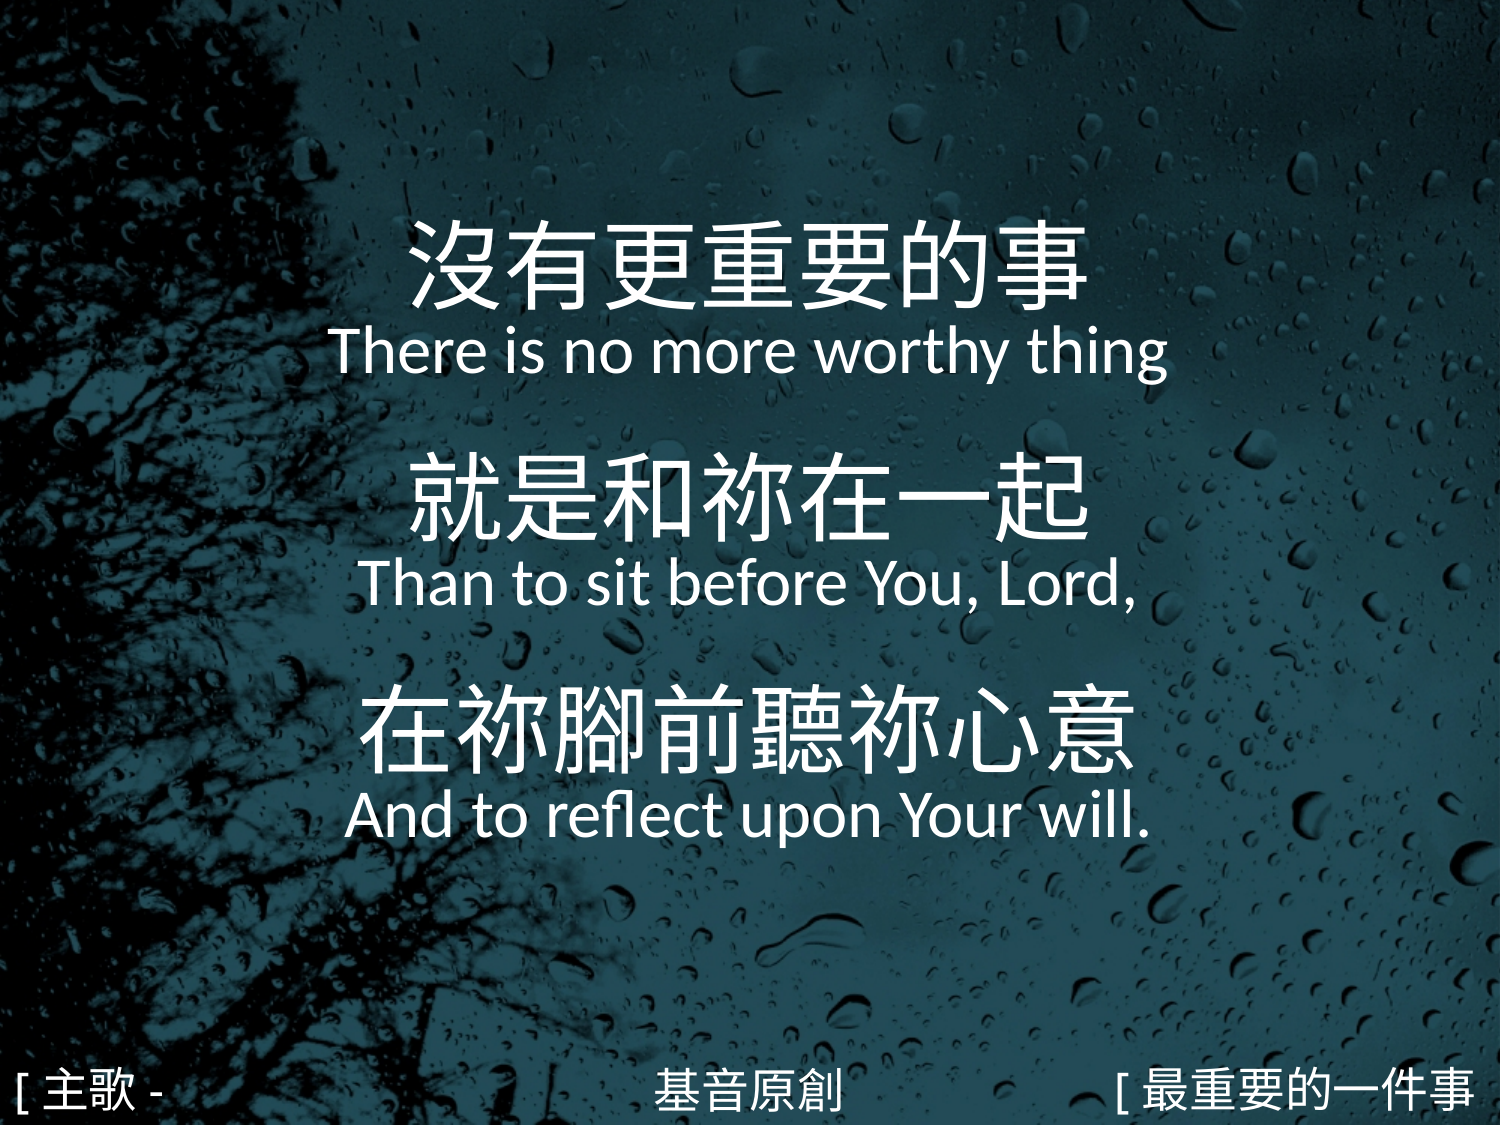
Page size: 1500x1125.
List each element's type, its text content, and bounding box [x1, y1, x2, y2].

text_box 沒有更重要的事 There is no more worthy thing 就是和祢在一起 Than to sit before You, Lord, 在祢腳前聽祢心意 And to reflect upon Your will. [0, 219, 1499, 934]
text_box 基音原創 [0, 1053, 1500, 1125]
picture [0, 0, 1500, 1053]
